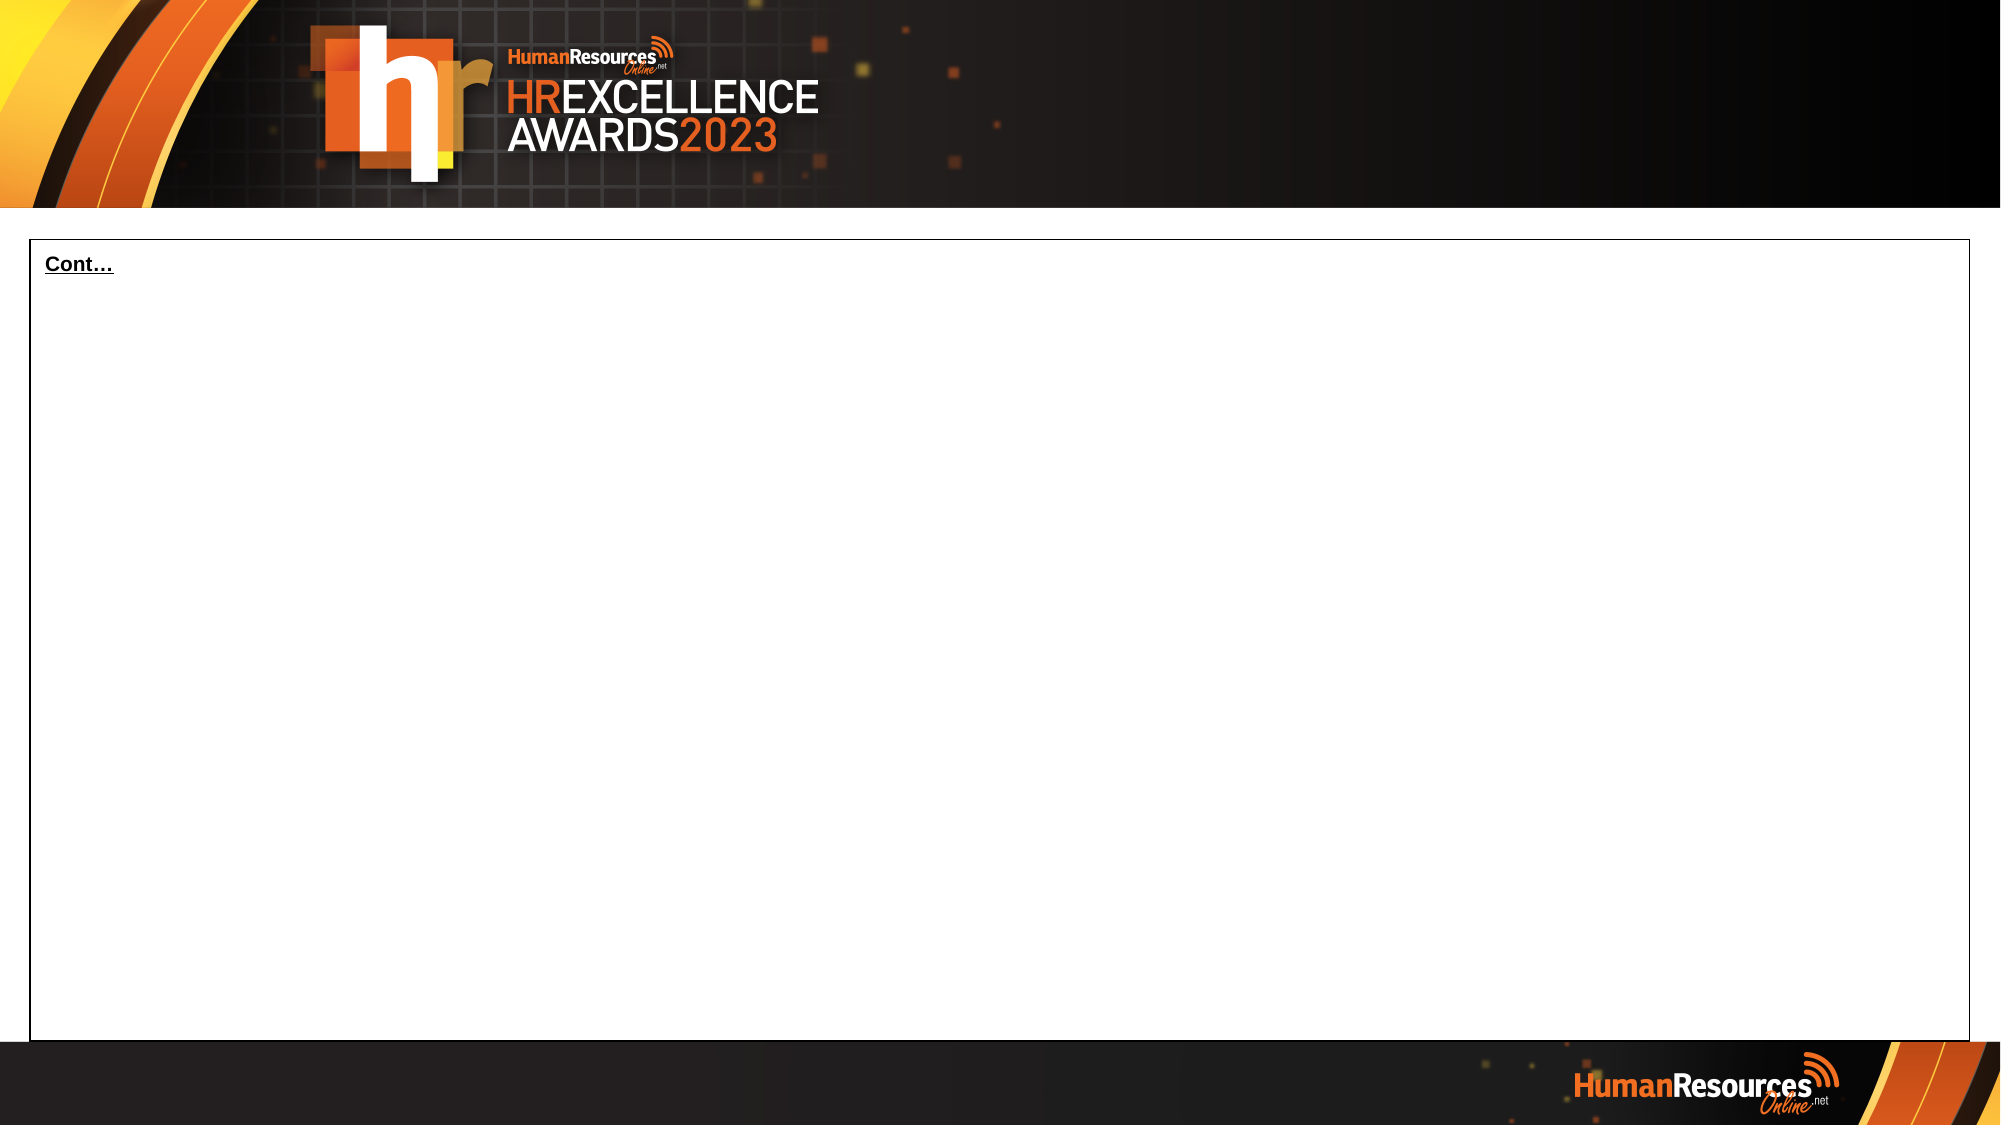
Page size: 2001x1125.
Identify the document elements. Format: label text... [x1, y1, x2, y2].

picture [0, 0, 2001, 1125]
text_box Cont… [30, 239, 1970, 1042]
